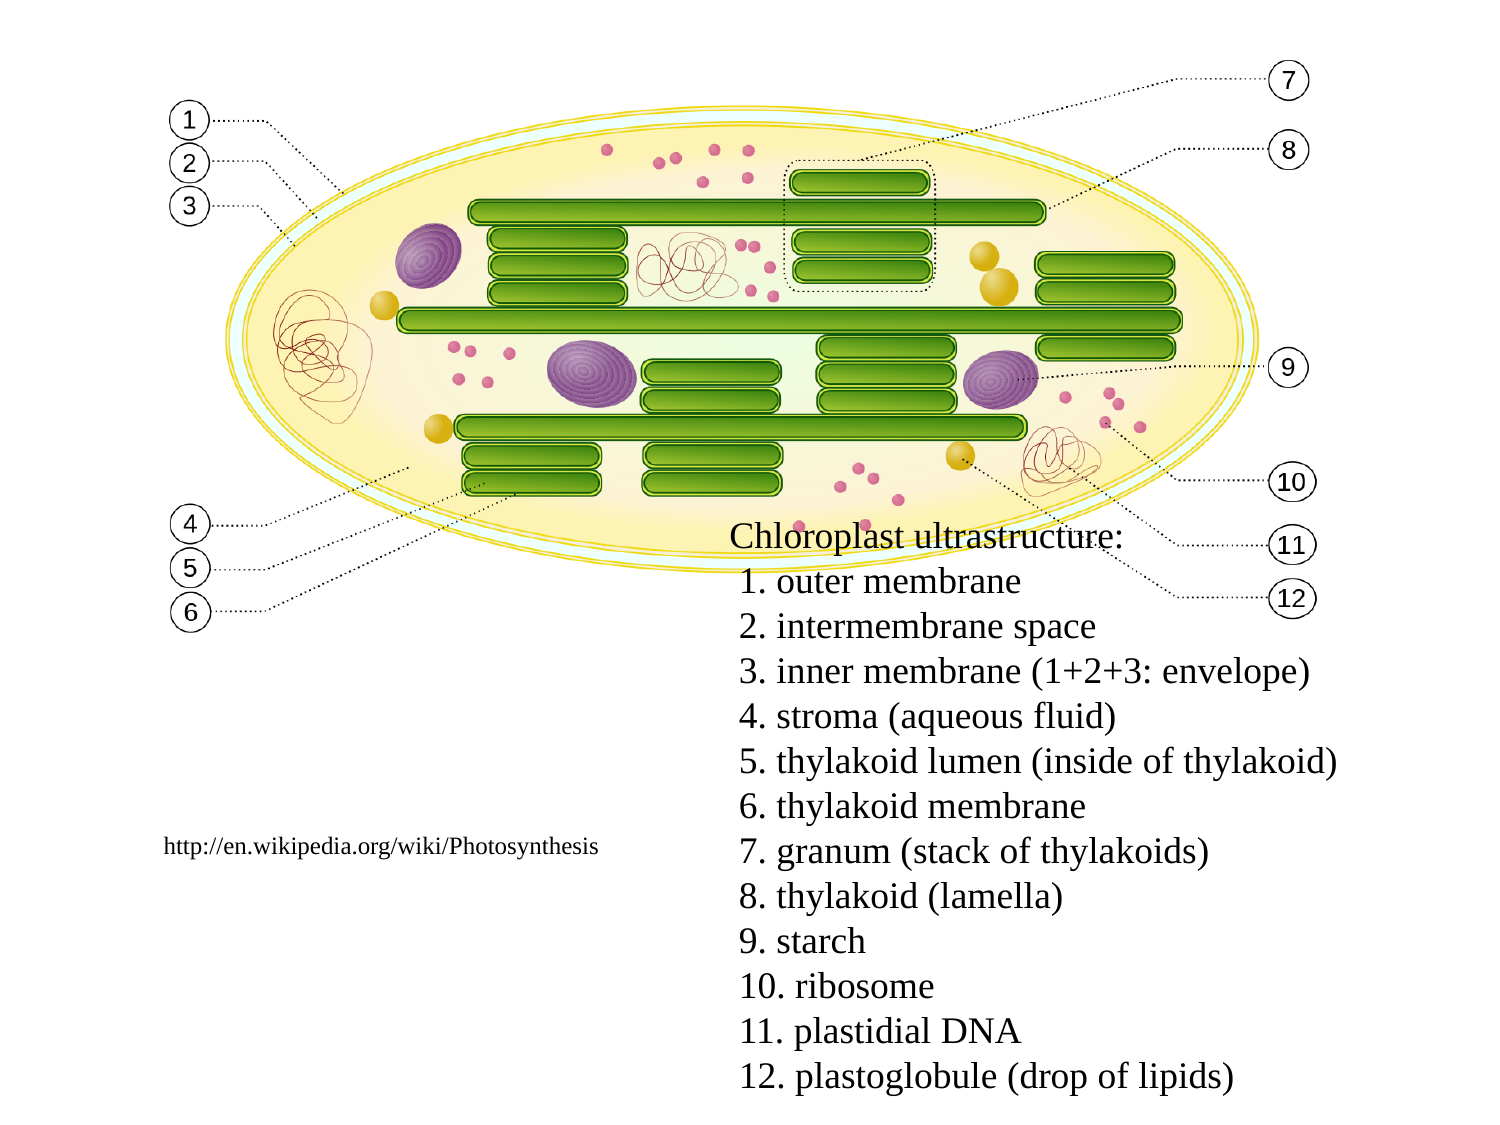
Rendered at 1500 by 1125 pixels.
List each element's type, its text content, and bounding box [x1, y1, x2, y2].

text_box Chloroplast ultrastructure: 1. outer membrane 2. intermembrane space 3. inner membrane (1+2+3: envelope) 4. stroma (aqueous fluid) 5. thylakoid lumen (inside of thylakoid) 6. thylakoid membrane 7. granum (stack of thylakoids) 8. thylakoid (lamella) 9. starch 10. ribosome 11. plastidial DNA 12. plastoglobule (drop of lipids) [714, 503, 1465, 1104]
picture [148, 42, 1332, 642]
text_box http://en.wikipedia.org/wiki/Photosynthesis [148, 822, 714, 867]
